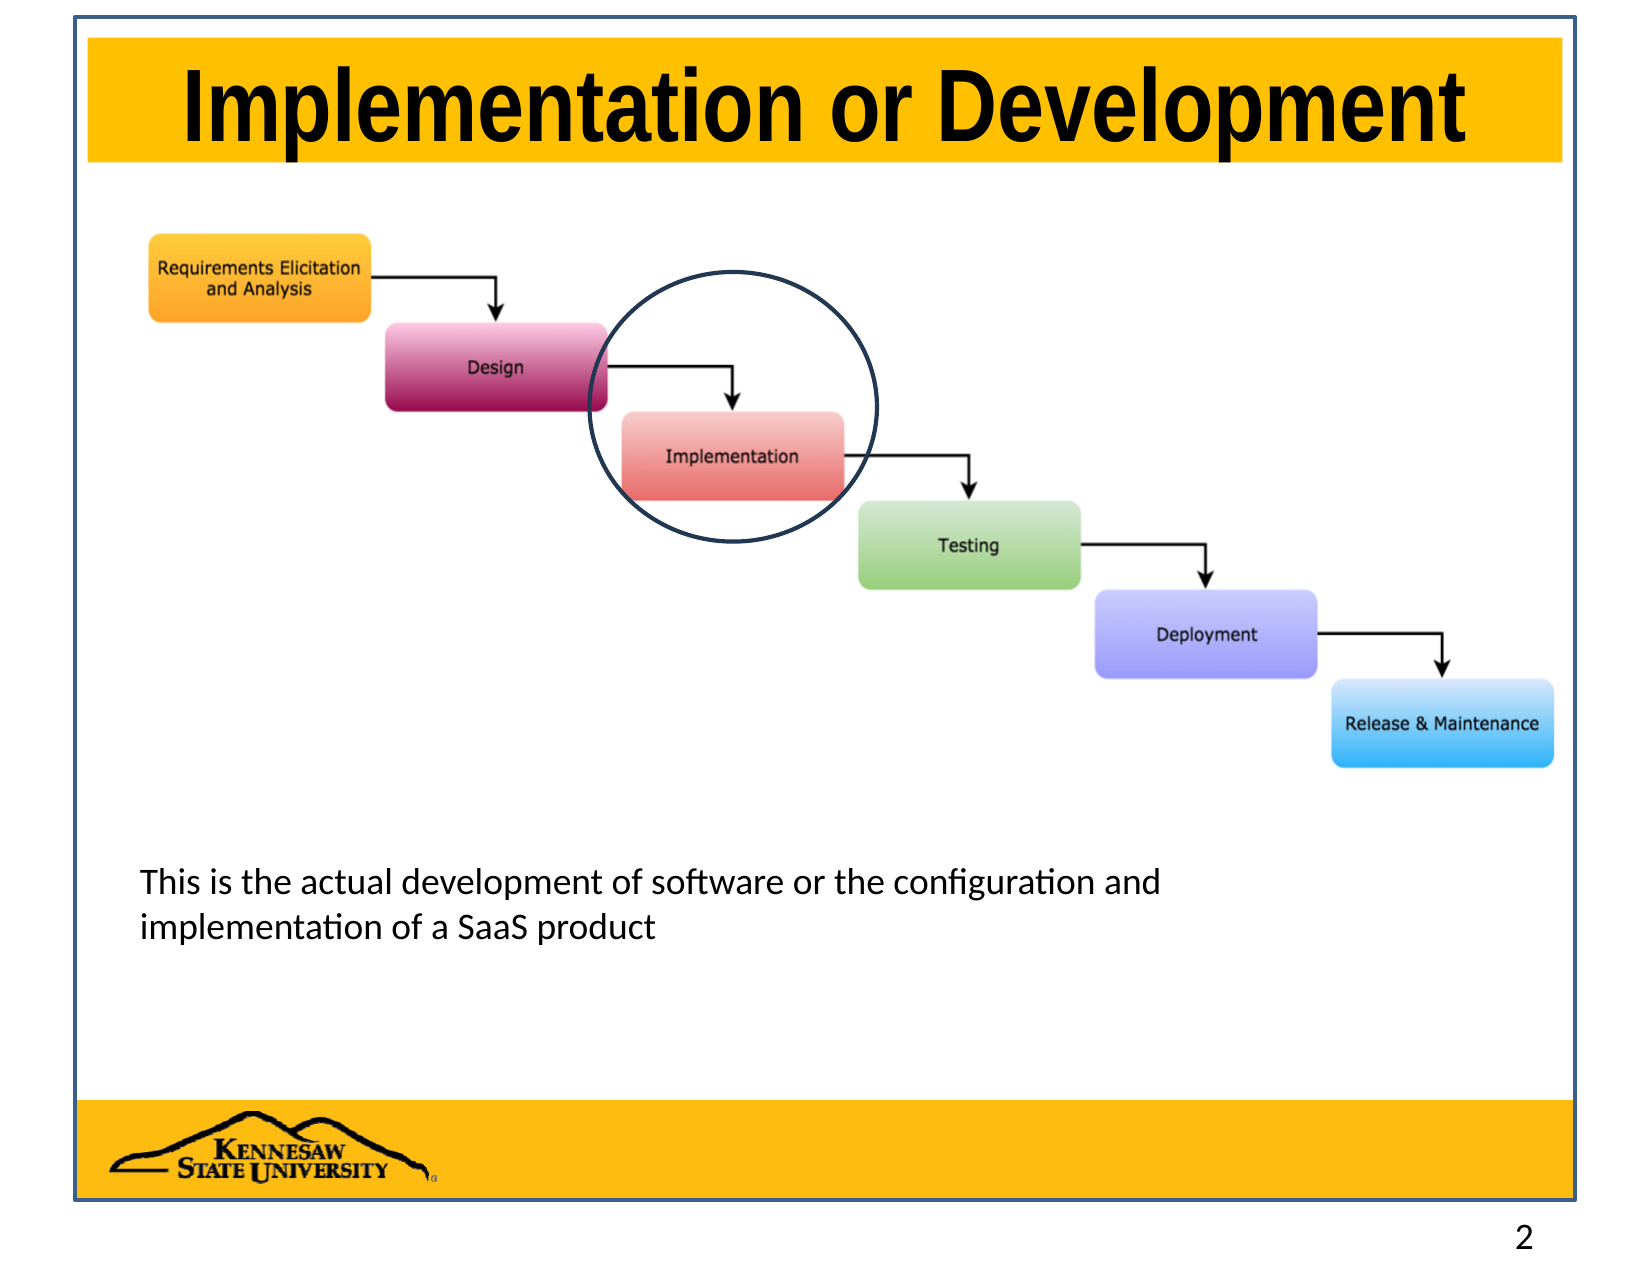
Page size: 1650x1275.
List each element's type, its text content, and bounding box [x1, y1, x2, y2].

picture [108, 1111, 437, 1184]
title Implementation or Development [87, 37, 1563, 163]
picture [145, 224, 1559, 776]
text_box This is the actual development of software or the configuration and implementation of a SaaS product [125, 849, 1425, 955]
